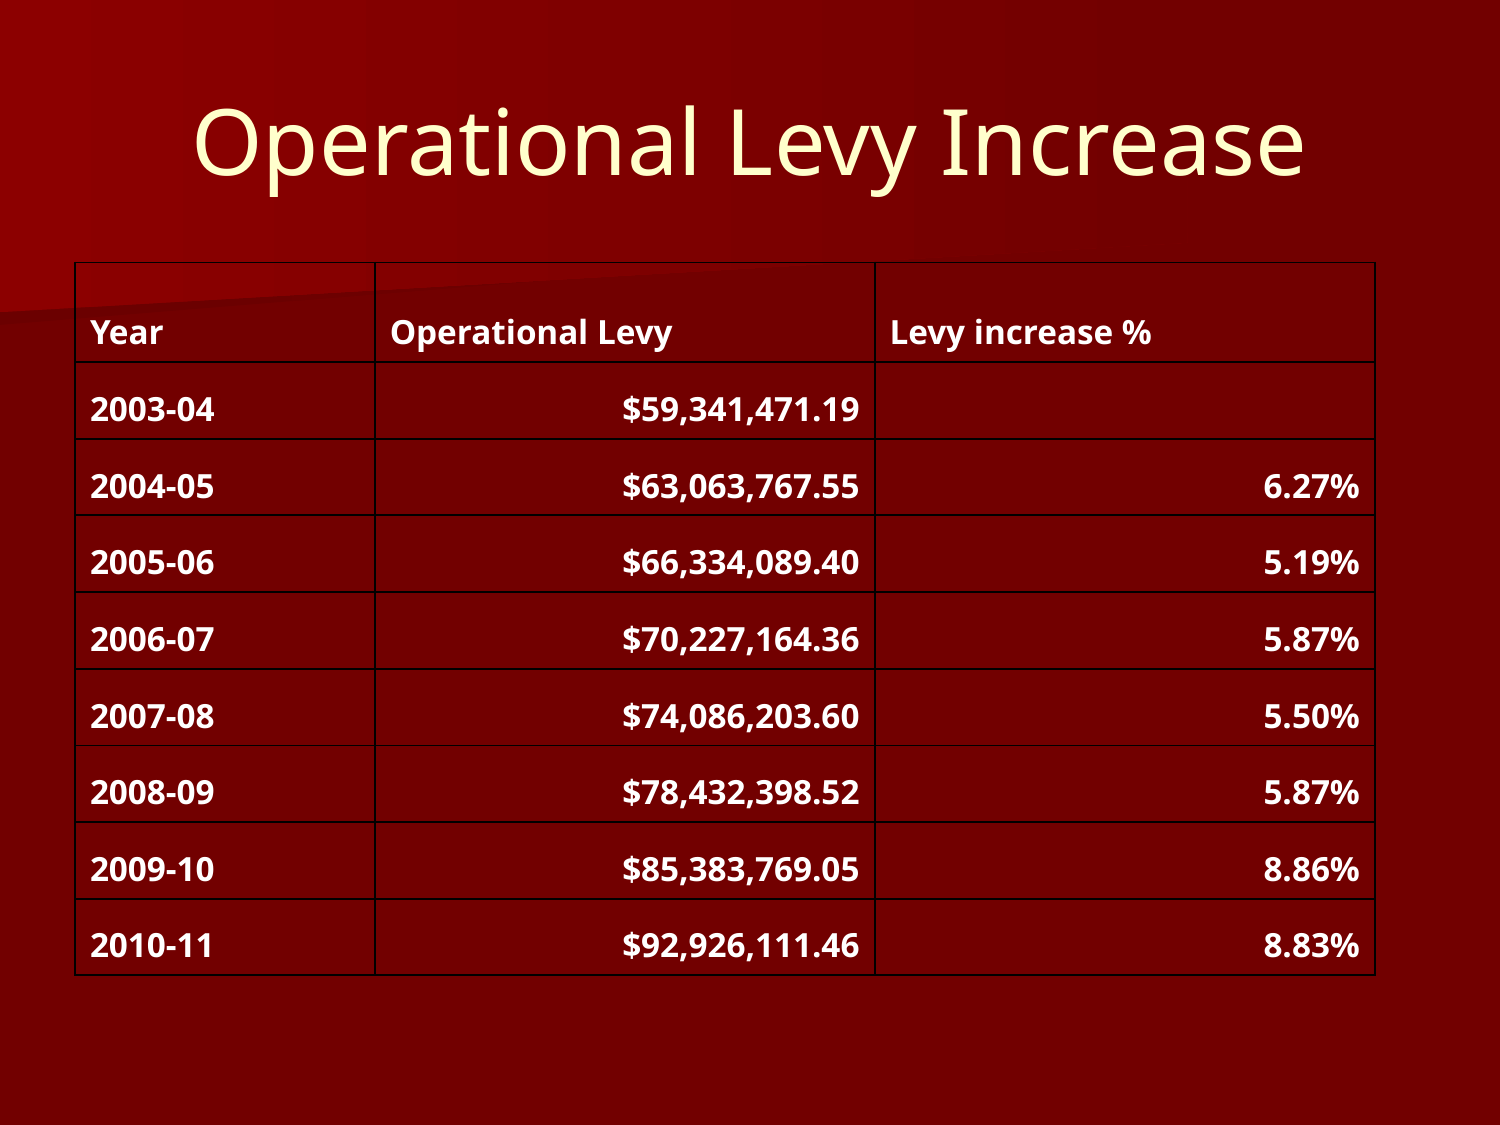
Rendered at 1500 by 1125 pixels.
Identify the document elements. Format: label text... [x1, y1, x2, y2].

title Operational Levy Increase [75, 45, 1425, 233]
table_header Operational Levy [376, 263, 874, 361]
table_header Levy increase % [876, 263, 1374, 361]
table_cell $66,334,089.40 [376, 516, 874, 591]
table_cell $85,383,769.05 [376, 823, 874, 898]
table_cell 8.86% [876, 823, 1374, 898]
table_cell $74,086,203.60 [376, 670, 874, 745]
table_cell 8.83% [876, 900, 1374, 974]
table_cell $70,227,164.36 [376, 593, 874, 668]
table_cell 5.19% [876, 516, 1374, 591]
table_cell 2003-04 [76, 363, 374, 438]
table_header Year [76, 263, 374, 361]
table_cell $63,063,767.55 [376, 440, 874, 514]
table_cell $78,432,398.52 [376, 746, 874, 821]
table_cell 5.50% [876, 670, 1374, 745]
table_cell 2005-06 [76, 516, 374, 591]
table_cell 2004-05 [76, 440, 374, 514]
table_cell 2006-07 [76, 593, 374, 668]
table_cell 5.87% [876, 593, 1374, 668]
table_cell [876, 363, 1374, 438]
table_cell 5.87% [876, 746, 1374, 821]
table_cell 6.27% [876, 440, 1374, 514]
table_cell 2009-10 [76, 823, 374, 898]
table_cell 2008-09 [76, 746, 374, 821]
table_cell $92,926,111.46 [376, 900, 874, 974]
table_cell 2007-08 [76, 670, 374, 745]
table_cell 2010-11 [76, 900, 374, 974]
table_cell $59,341,471.19 [376, 363, 874, 438]
